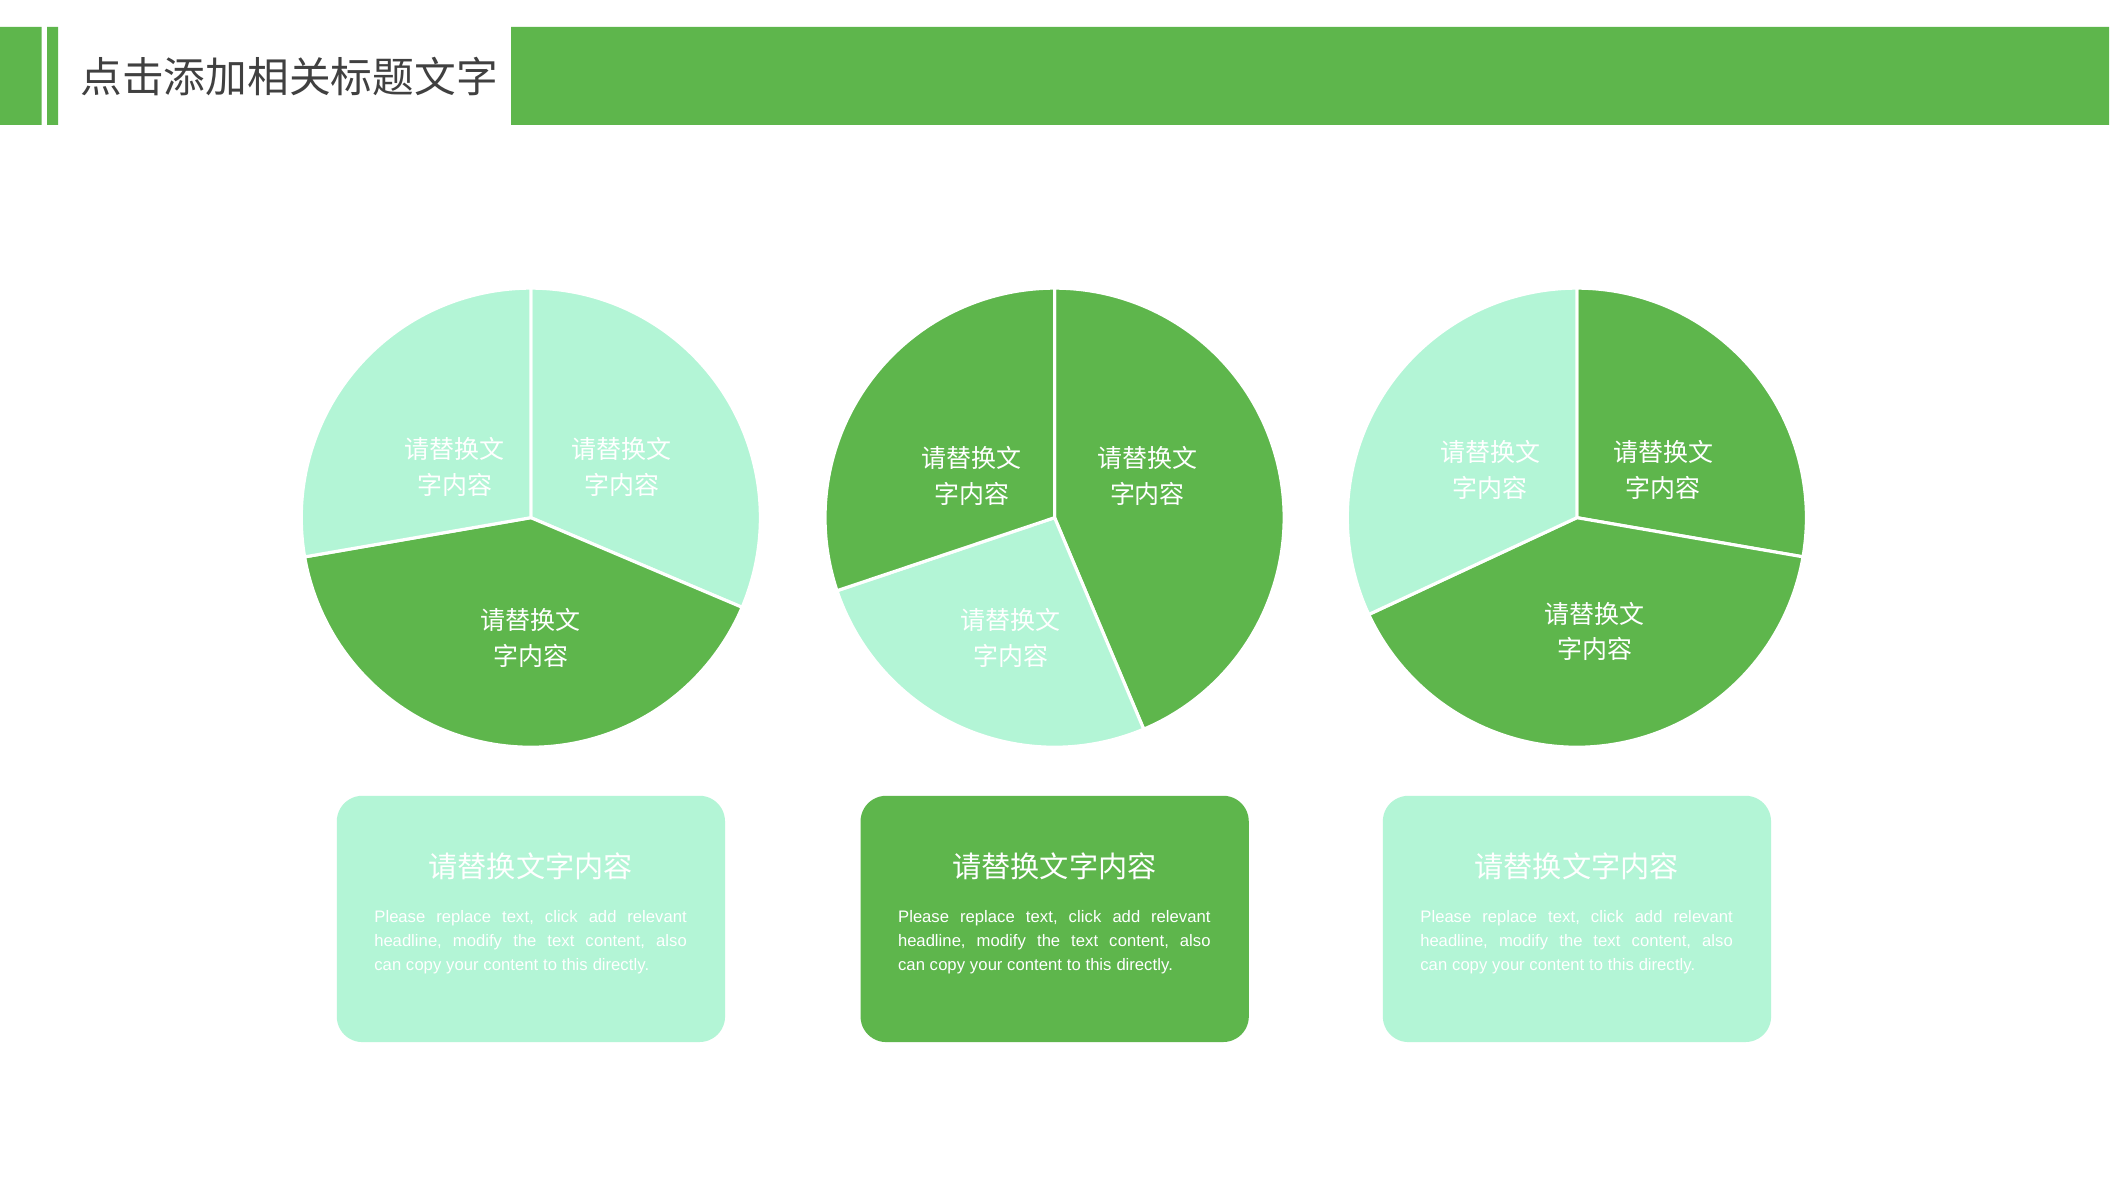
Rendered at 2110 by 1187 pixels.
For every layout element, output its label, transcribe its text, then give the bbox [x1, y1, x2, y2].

text_box 点击添加相关标题文字 [65, 43, 513, 108]
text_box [777, 278, 1300, 757]
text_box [860, 795, 1249, 1043]
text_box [254, 278, 777, 757]
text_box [1382, 795, 1772, 1043]
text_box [336, 795, 726, 1043]
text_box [1300, 278, 1854, 757]
